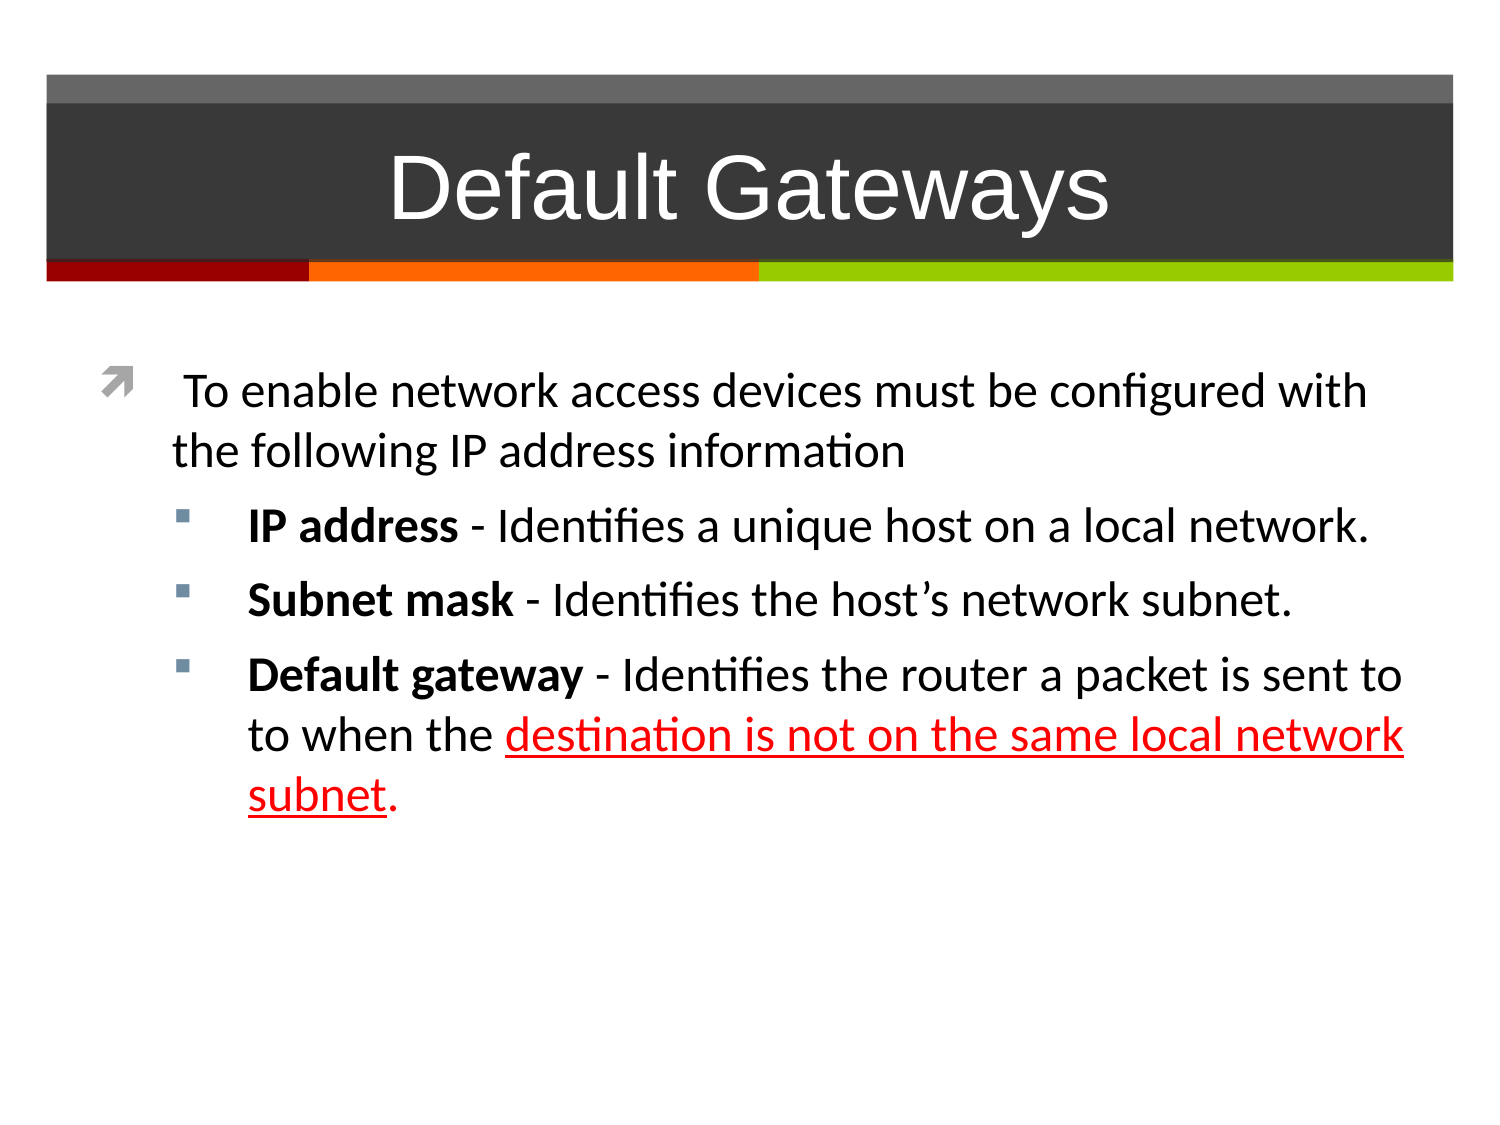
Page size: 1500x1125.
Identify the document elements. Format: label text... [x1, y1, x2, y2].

list To enable network access devices must be configured with the following IP address information IP address - Identifies a unique host on a local network. Subnet mask - Identifies the host’s network subnet. Default gateway - Identifies the router a packet is sent to to when the destination is not on the same local network subnet. [82, 350, 1454, 1005]
title Default Gateways [46, 103, 1454, 263]
